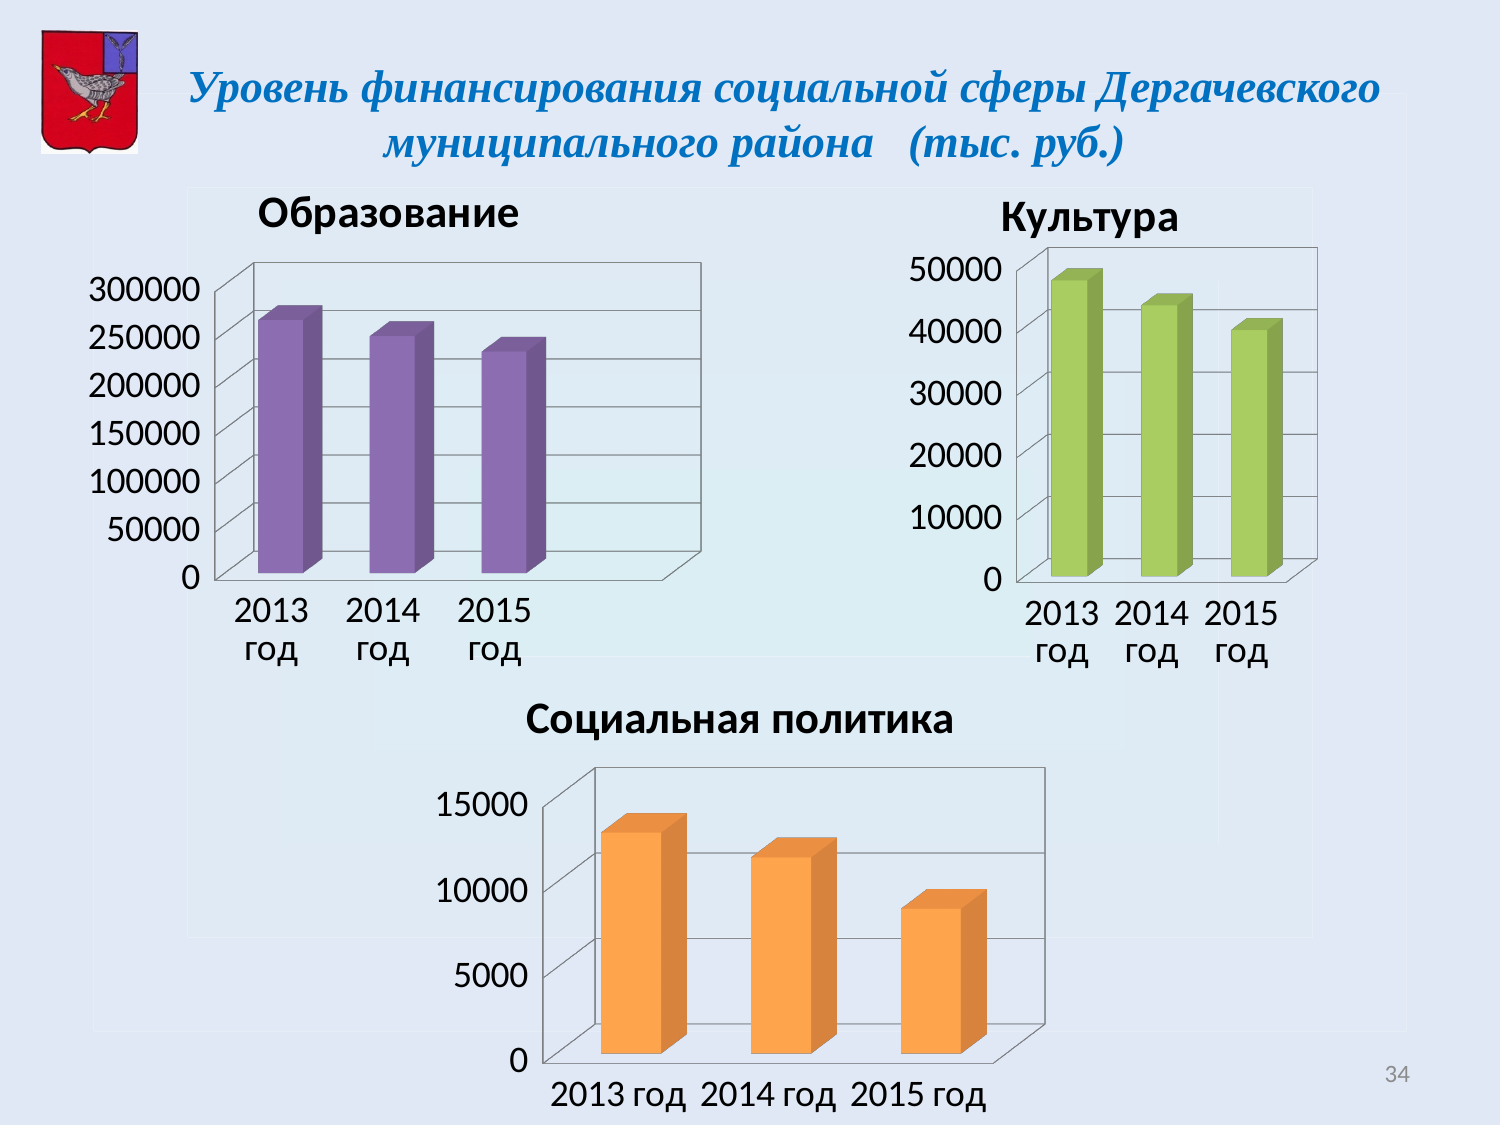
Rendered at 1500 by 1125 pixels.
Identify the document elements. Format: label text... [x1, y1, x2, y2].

slide_number 34 [1074, 1042, 1425, 1103]
chart [74, 160, 1471, 1125]
picture [40, 30, 138, 154]
title Уровень финансирования социальной сферы Дергачевского муниципального района (тыс. руб.) [141, 44, 1426, 171]
